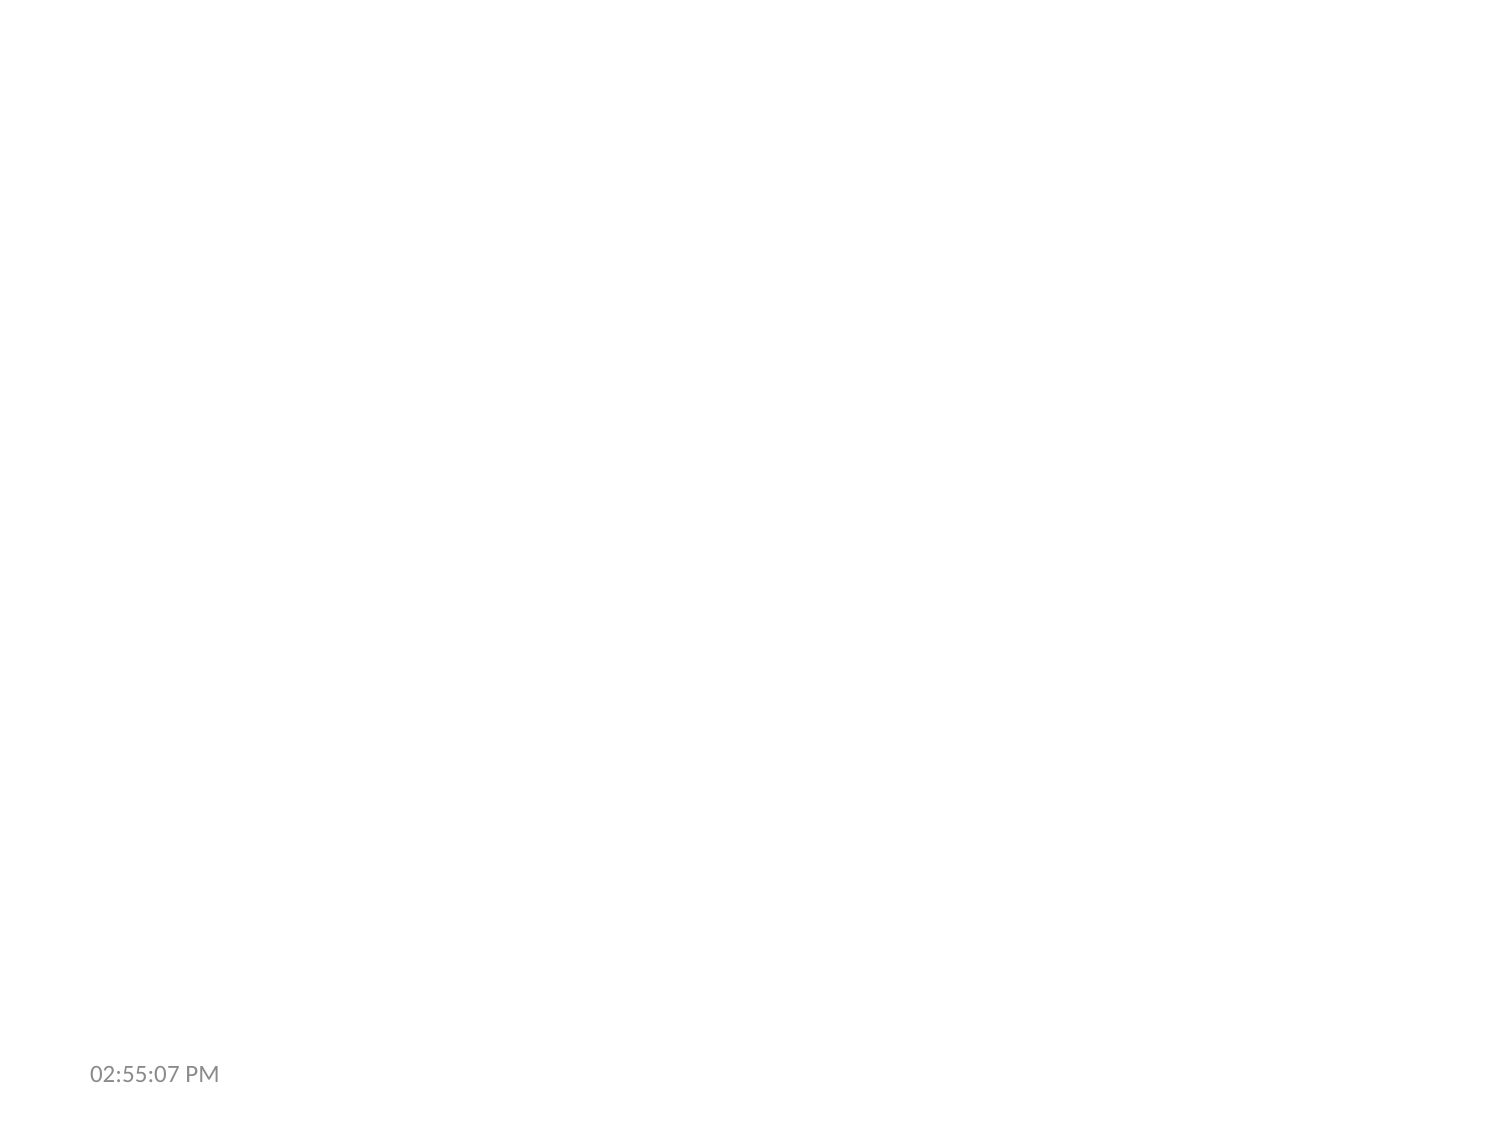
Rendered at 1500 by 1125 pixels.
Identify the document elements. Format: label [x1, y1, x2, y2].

slide_number [75, 1042, 425, 1103]
